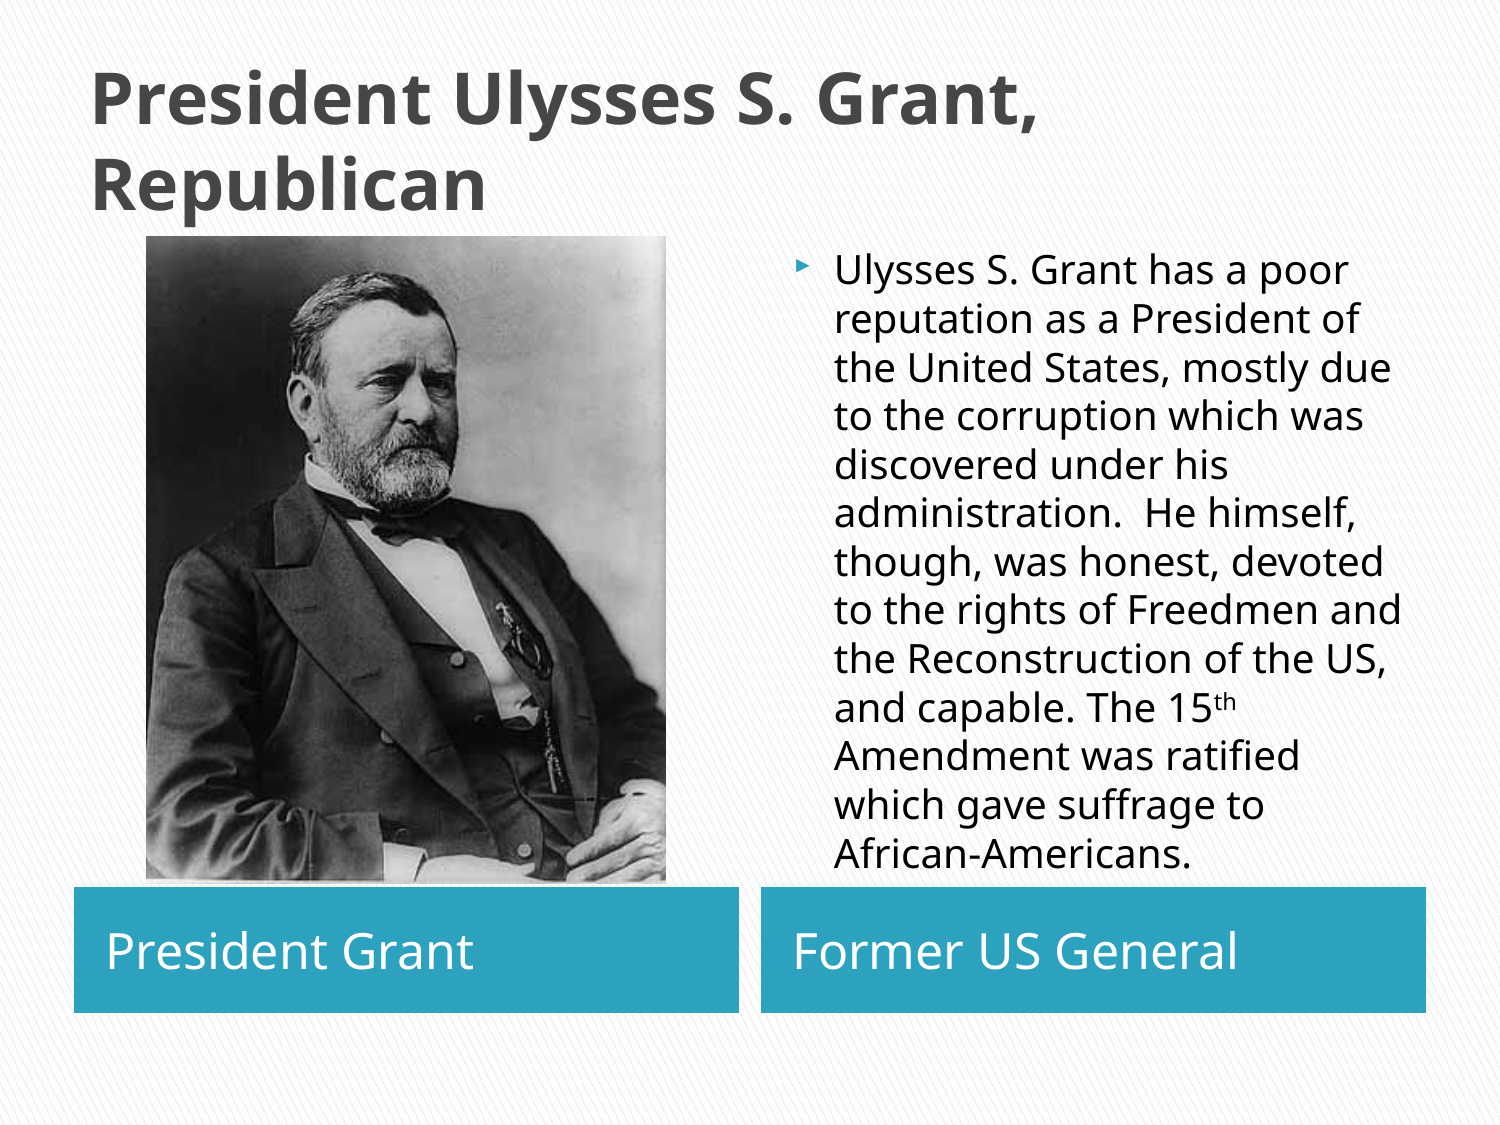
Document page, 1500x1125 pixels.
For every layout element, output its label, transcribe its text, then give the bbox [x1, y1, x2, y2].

list Former US General [761, 887, 1426, 1013]
list Ulysses S. Grant has a poor reputation as a President of the United States, mostly due to the corruption which was discovered under his administration. He himself, though, was honest, devoted to the rights of Freedmen and the Reconstruction of the US, and capable. The 15th Amendment was ratified which gave suffrage to African-Americans. [761, 236, 1425, 884]
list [146, 236, 667, 884]
list President Grant [74, 887, 739, 1013]
title President Ulysses S. Grant, Republican [75, 44, 1425, 233]
